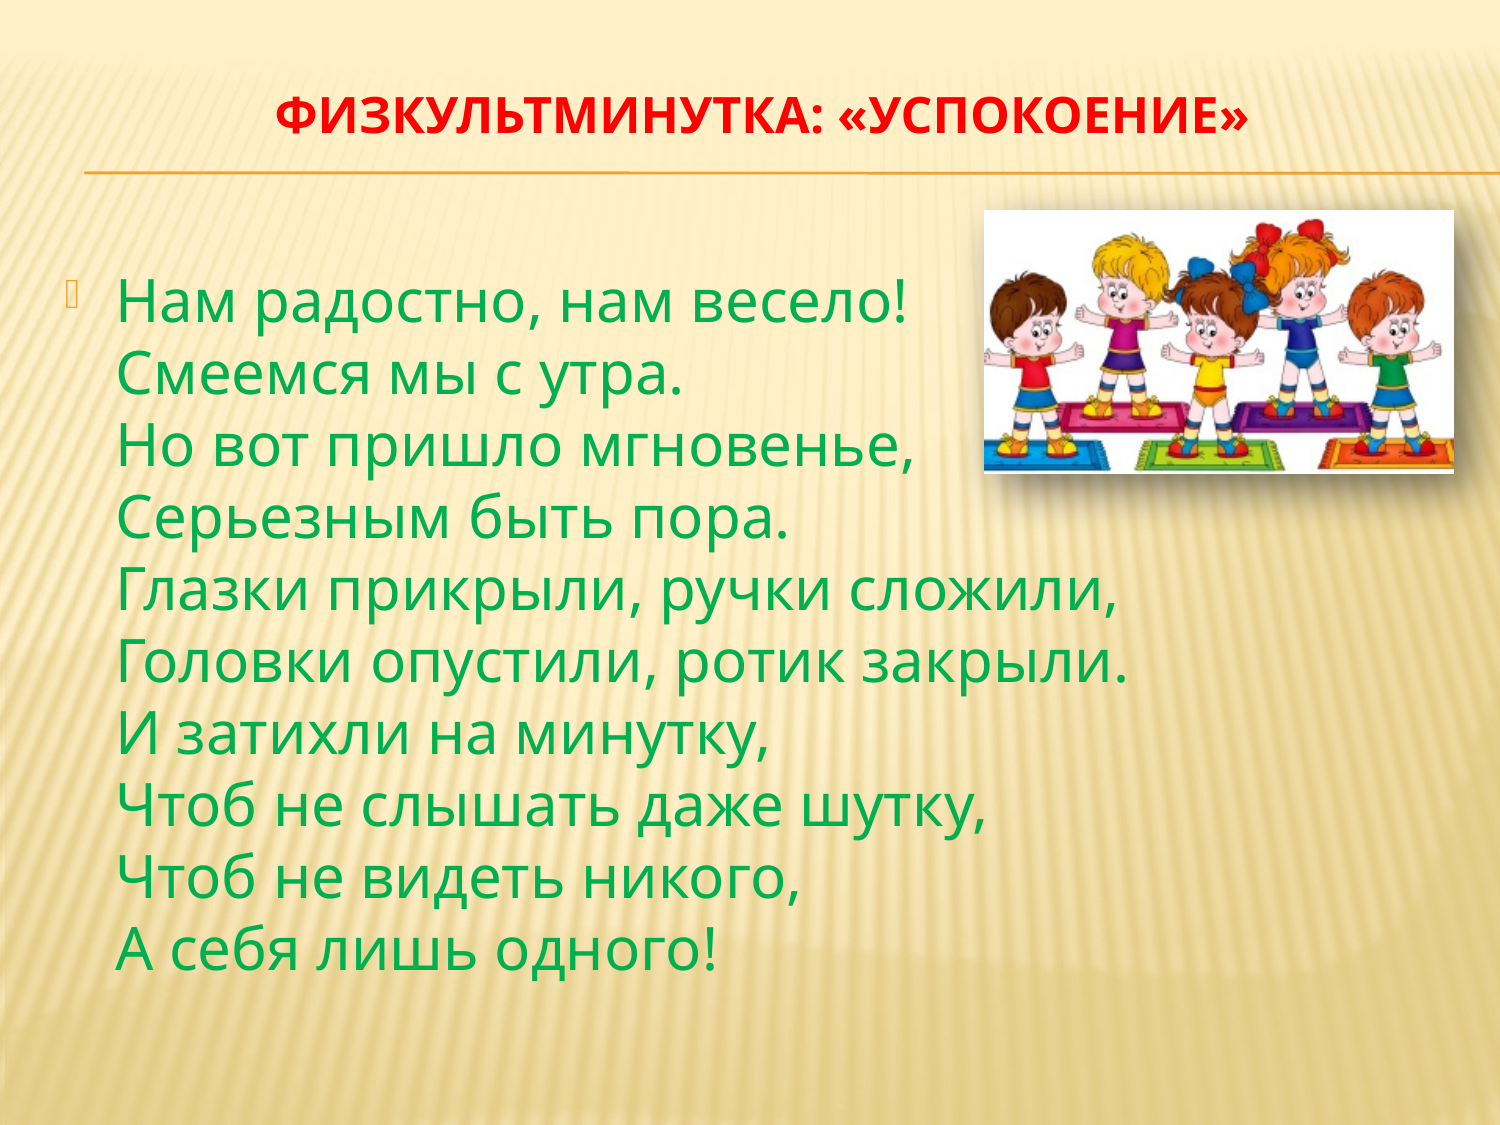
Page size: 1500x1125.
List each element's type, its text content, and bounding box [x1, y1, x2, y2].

picture [984, 210, 1454, 474]
list Нам радостно, нам весело! Смеемся мы с утра. Но вот пришло мгновенье, Серьезным быть пора. Глазки прикрыли, ручки сложили, Головки опустили, ротик закрыли. И затихли на минутку, Чтоб не слышать даже шутку, Чтоб не видеть никого, А себя лишь одного! [50, 254, 1475, 998]
title Физкультминутка: «Успокоение» [50, 75, 1475, 213]
